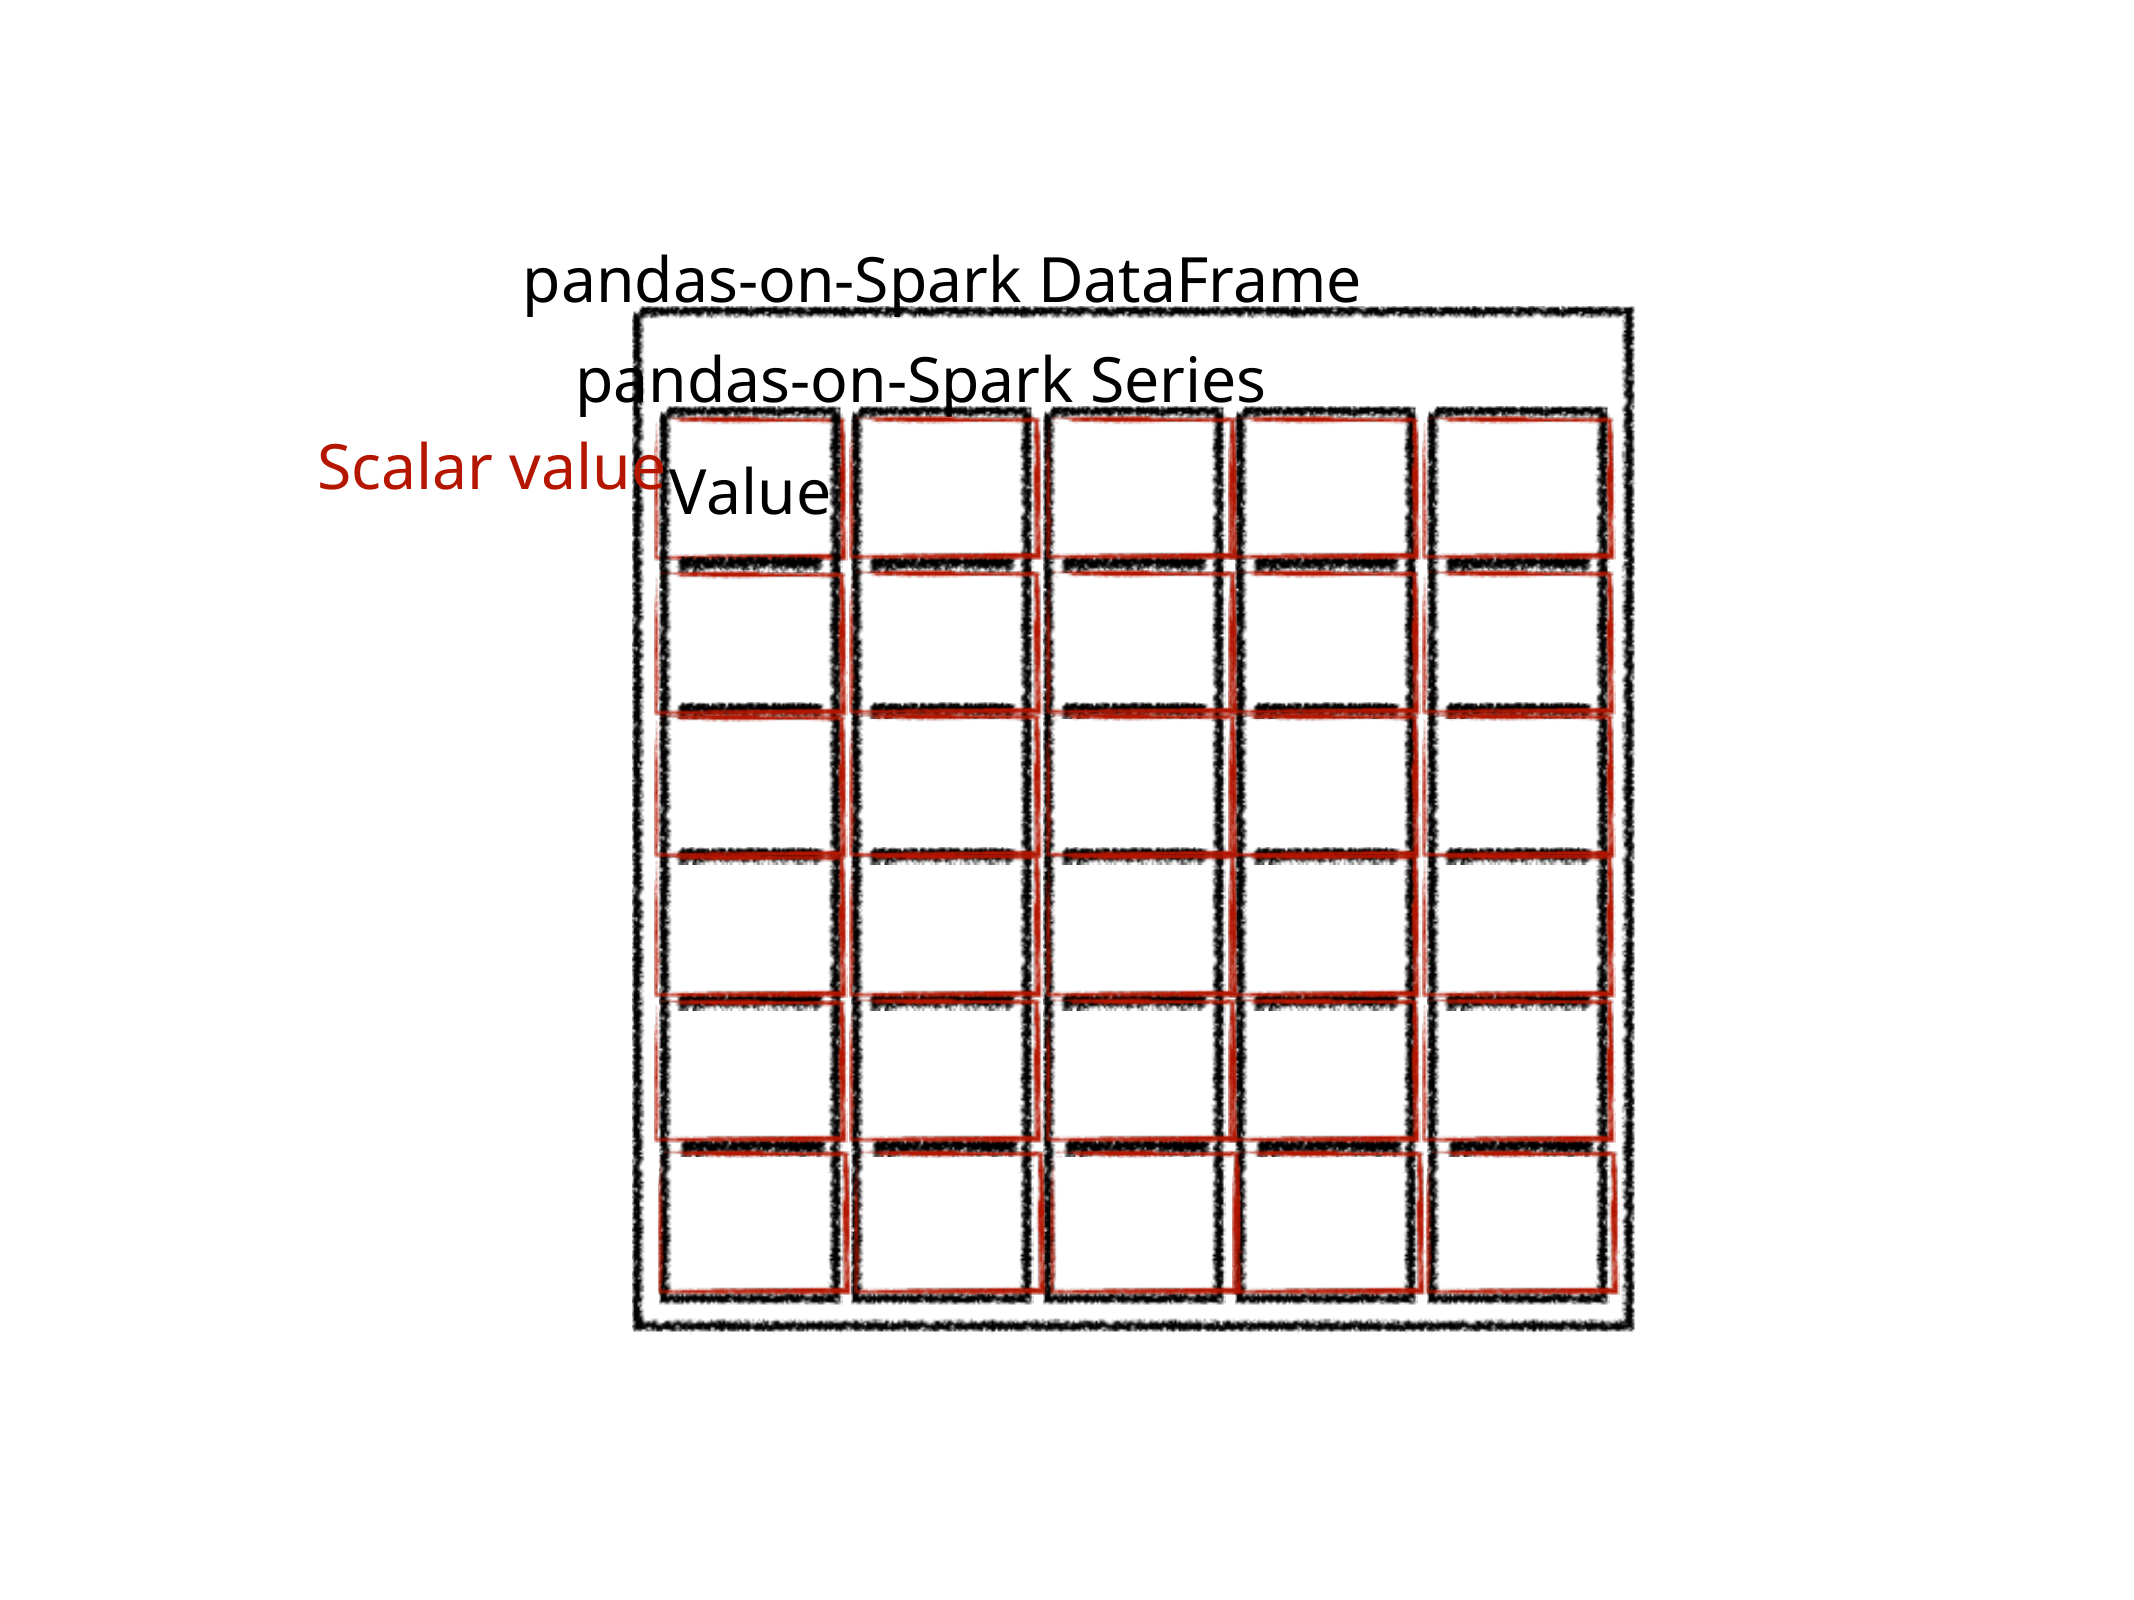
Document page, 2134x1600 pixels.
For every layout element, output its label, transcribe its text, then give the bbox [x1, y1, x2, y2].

text_box Scalar value [309, 419, 632, 511]
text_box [659, 1146, 843, 1150]
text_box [851, 563, 1035, 570]
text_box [1427, 1297, 1611, 1307]
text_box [1043, 405, 1227, 1307]
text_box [659, 405, 843, 571]
text_box pandas-on-Spark DataFrame [514, 231, 1371, 323]
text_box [1427, 405, 1611, 415]
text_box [1427, 1145, 1611, 1150]
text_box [1235, 1145, 1419, 1150]
text_box pandas-on-Spark Series [566, 331, 632, 419]
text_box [851, 1145, 1035, 1307]
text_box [1235, 405, 1419, 415]
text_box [659, 1297, 843, 1307]
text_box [1235, 563, 1419, 570]
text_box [1427, 563, 1611, 570]
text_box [1235, 1297, 1419, 1307]
picture [632, 305, 1638, 1335]
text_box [851, 405, 1035, 415]
